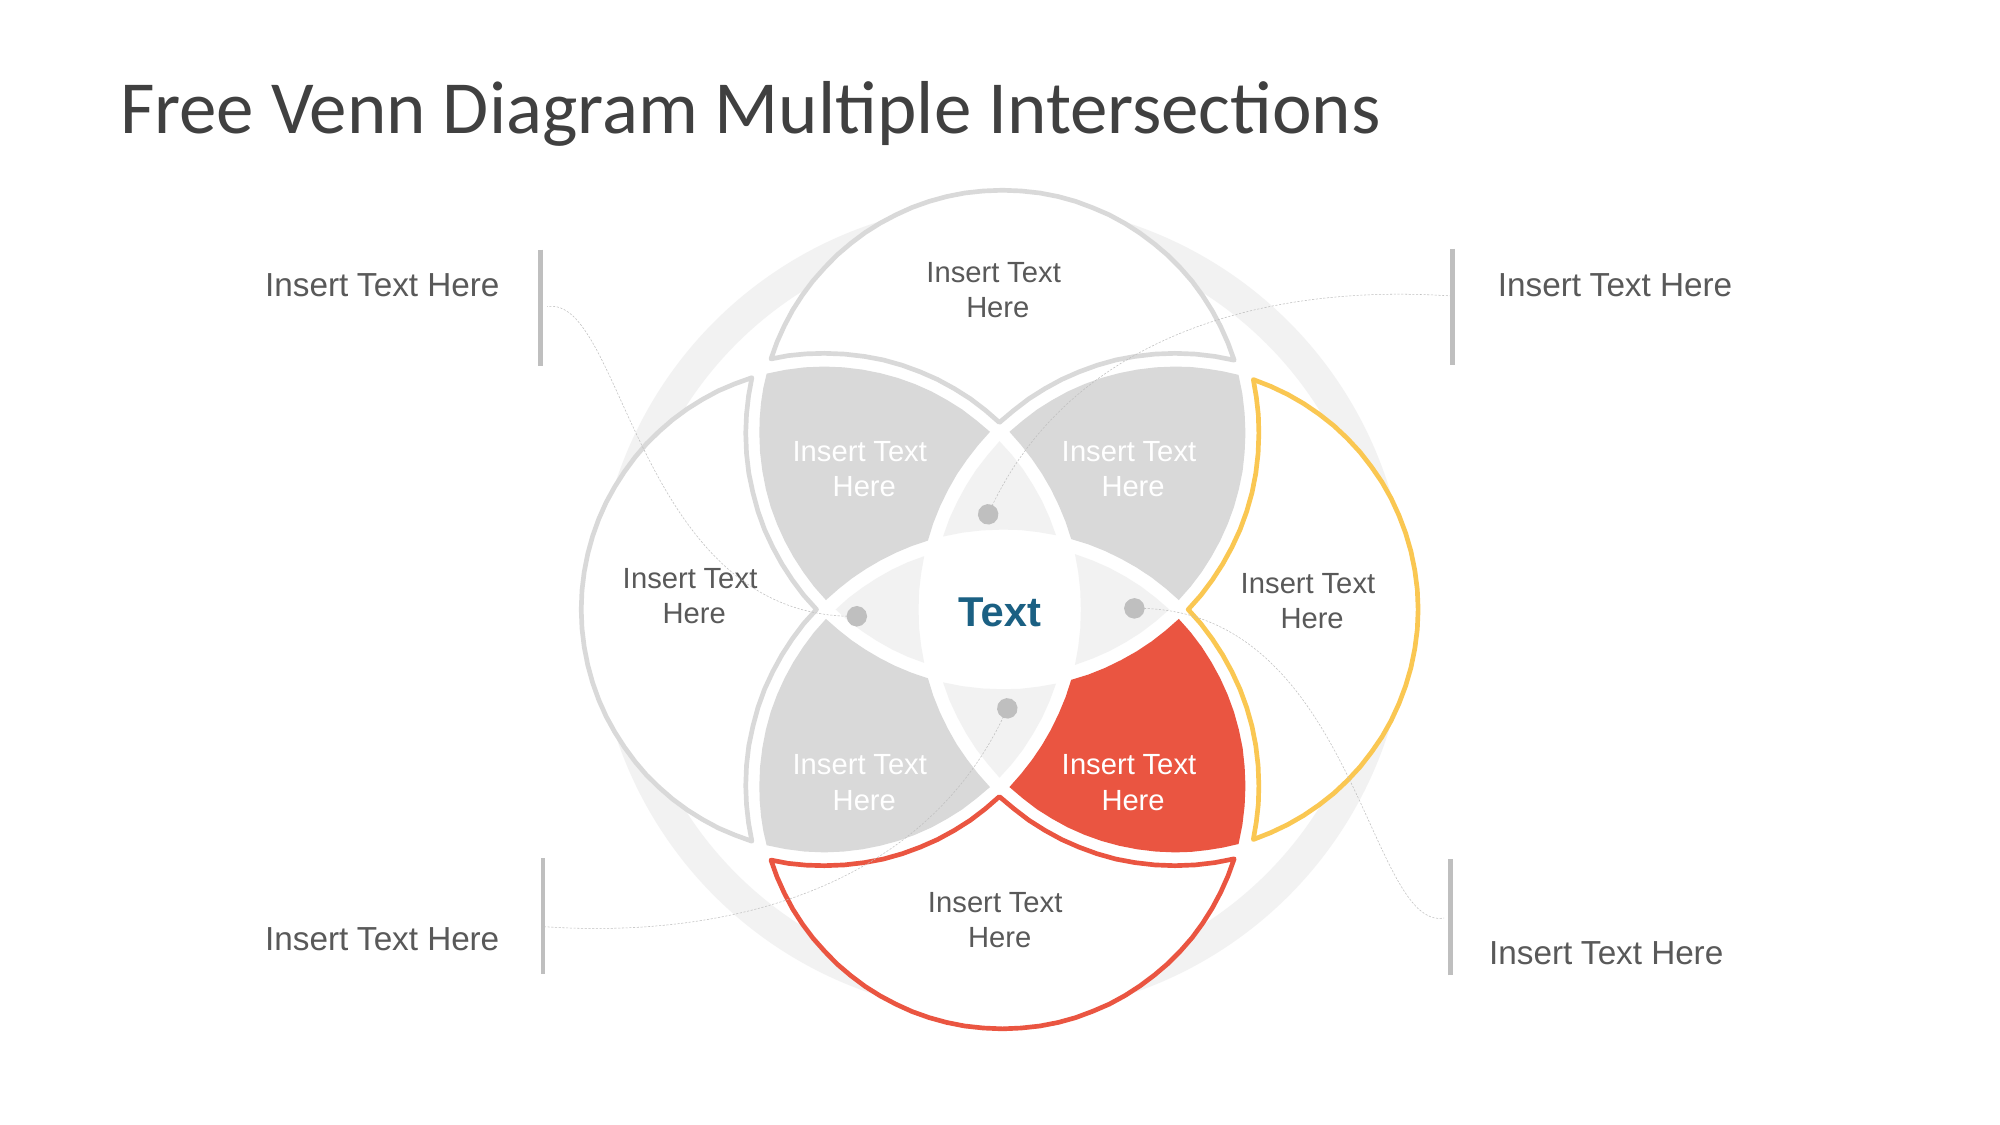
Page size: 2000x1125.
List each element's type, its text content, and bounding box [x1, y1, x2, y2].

text_box Insert Text Here [114, 255, 515, 311]
text_box Insert Text Here [1483, 255, 1880, 311]
text_box [846, 190, 1159, 247]
text_box Insert Text Here [99, 909, 515, 965]
title Free Venn Diagram Multiple Intersections [99, 45, 1900, 162]
text_box Insert Text Here [1474, 923, 1880, 979]
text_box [540, 248, 1453, 976]
text_box [861, 984, 1143, 1029]
